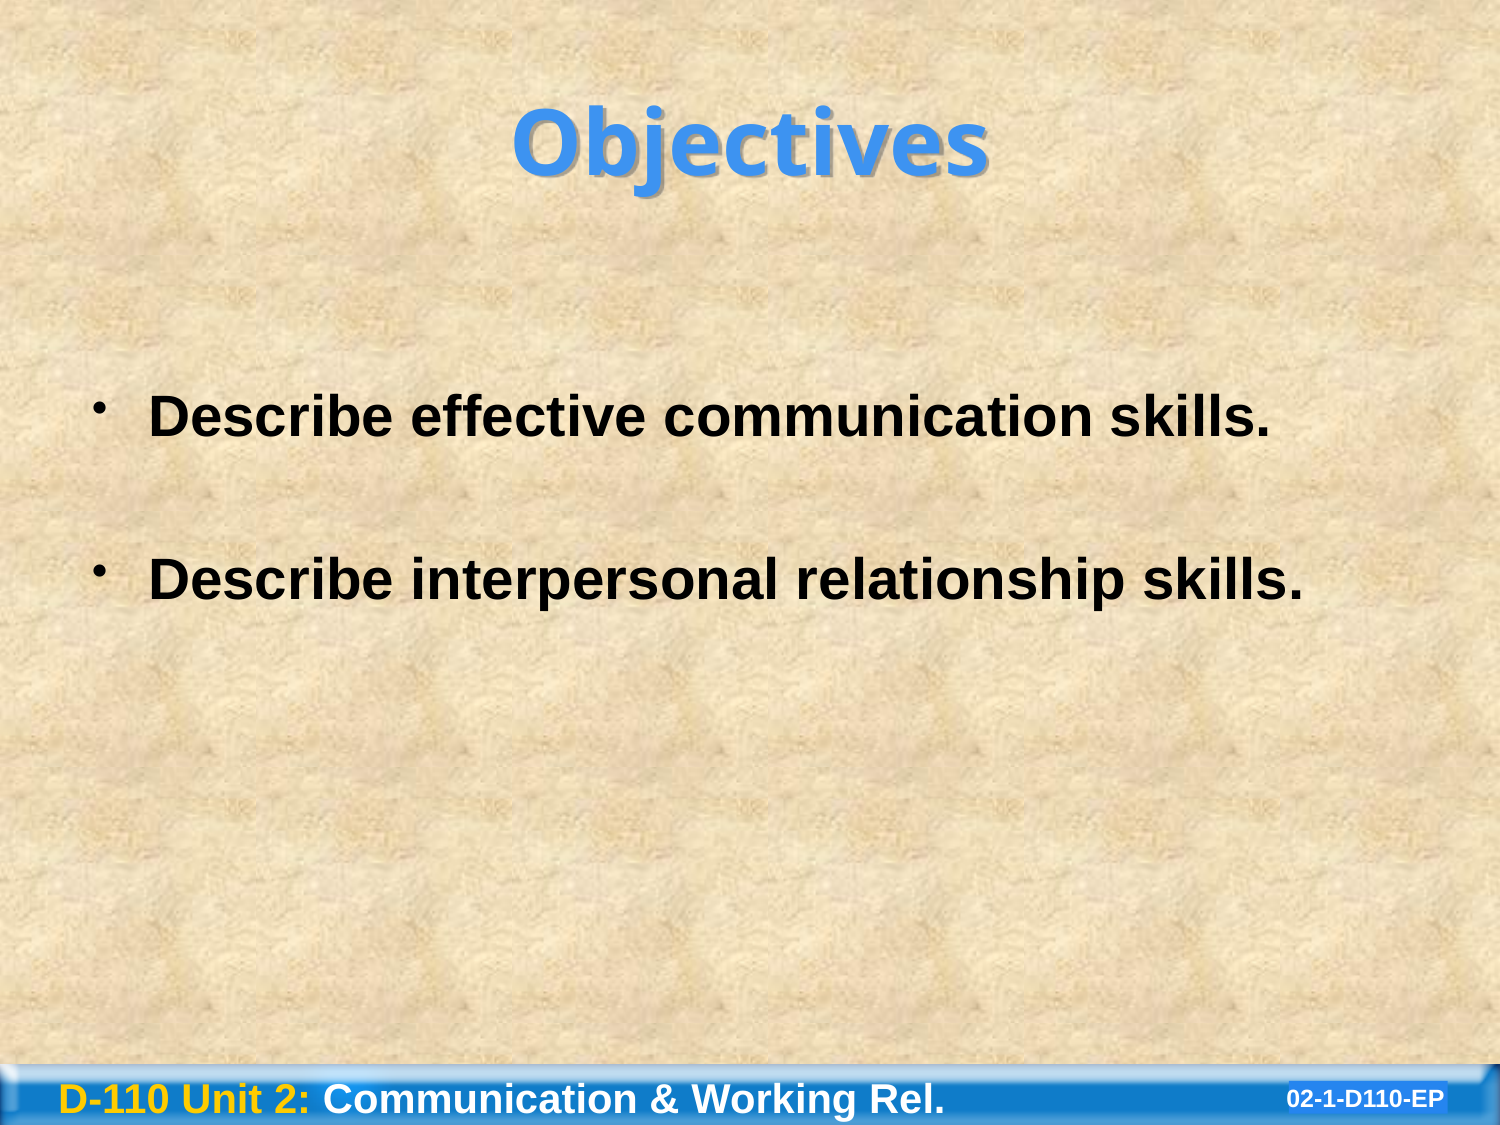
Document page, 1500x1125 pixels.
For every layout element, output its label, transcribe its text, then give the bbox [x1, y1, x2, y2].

text_box 02-1-D110-EP [1271, 1074, 1465, 1120]
picture [0, 0, 1500, 1125]
list Describe effective communication skills. Describe interpersonal relationship skills. [76, 370, 1427, 811]
text_box D-110 Unit 2: Communication & Working Rel. [43, 1064, 1039, 1125]
title Objectives [75, 45, 1425, 233]
